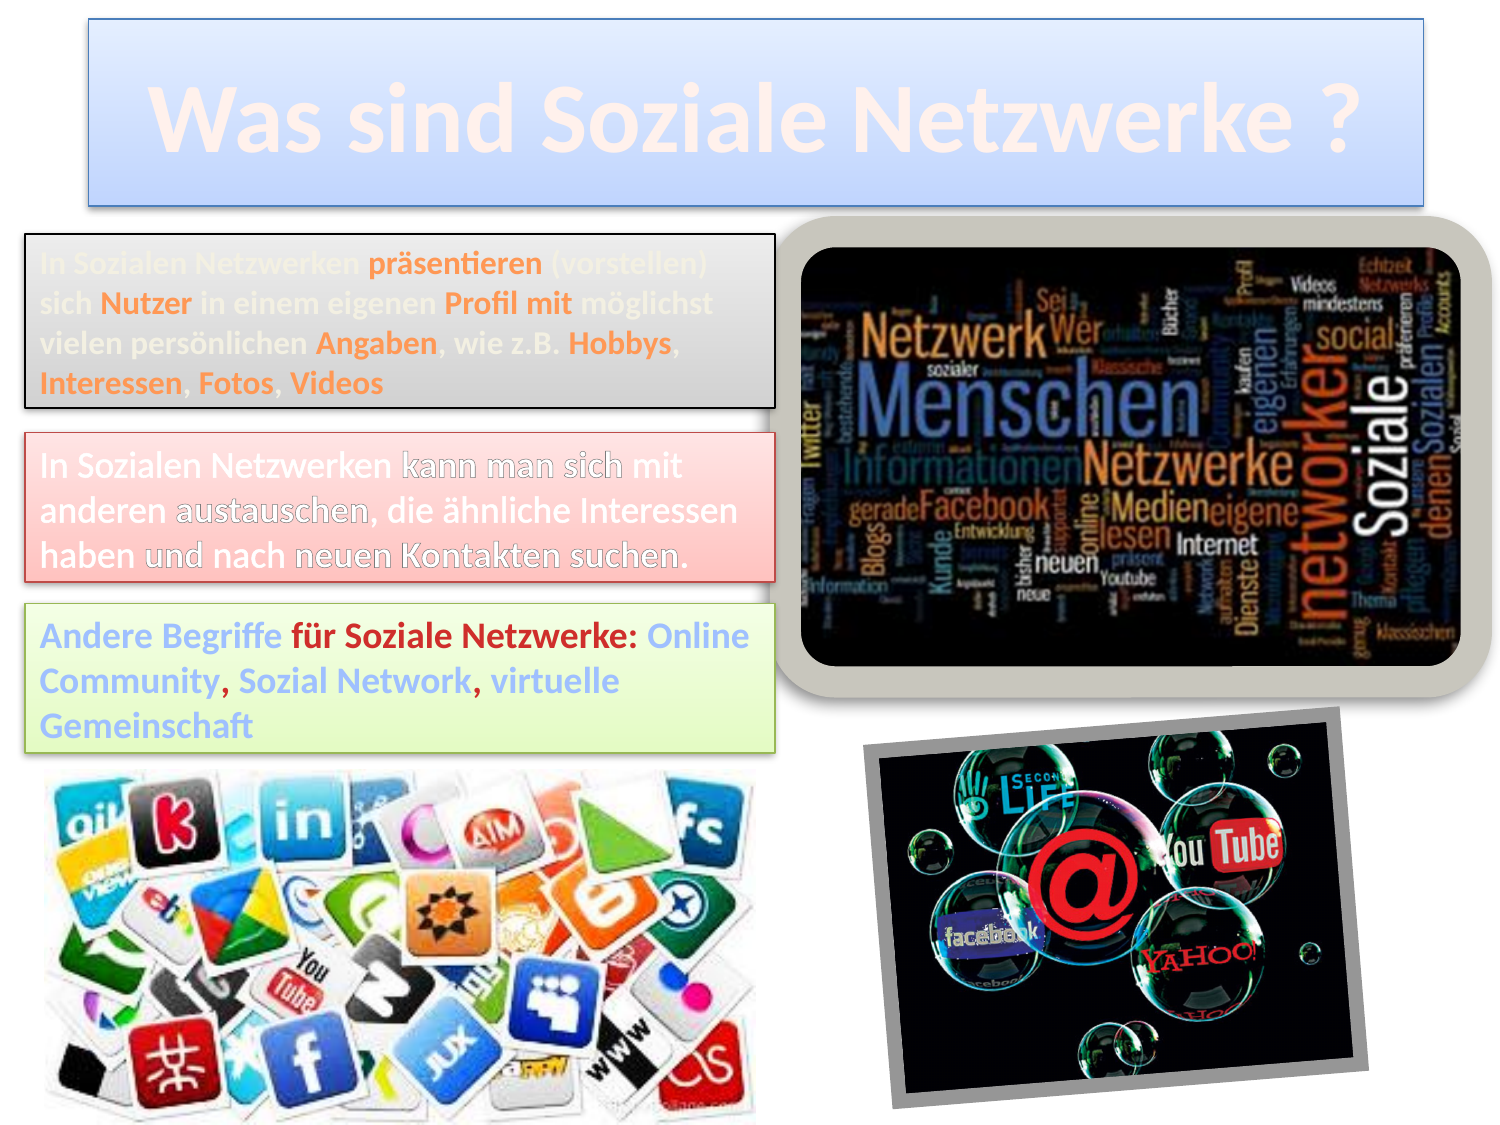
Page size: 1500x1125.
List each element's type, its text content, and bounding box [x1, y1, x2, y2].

picture [44, 769, 756, 1125]
text_box Andere Begriffe für Soziale Netzwerke: Online Community, Sozial Network, virtuelle Gemeinschaft [24, 603, 776, 754]
picture [785, 231, 1477, 683]
text_box In Sozialen Netzwerken präsentieren (vorstellen) sich Nutzer in einem eigenen Profil mit möglichst vielen persönlichen Angaben, wie z.B. Hobbys, Interessen, Fotos, Videos [24, 233, 776, 409]
text_box In Sozialen Netzwerken kann man sich mit anderen austauschen, die ähnliche Interessen haben und nach neuen Kontakten suchen. [24, 432, 776, 583]
picture [879, 723, 1353, 1093]
title Was sind Soziale Netzwerke ? [88, 18, 1424, 207]
